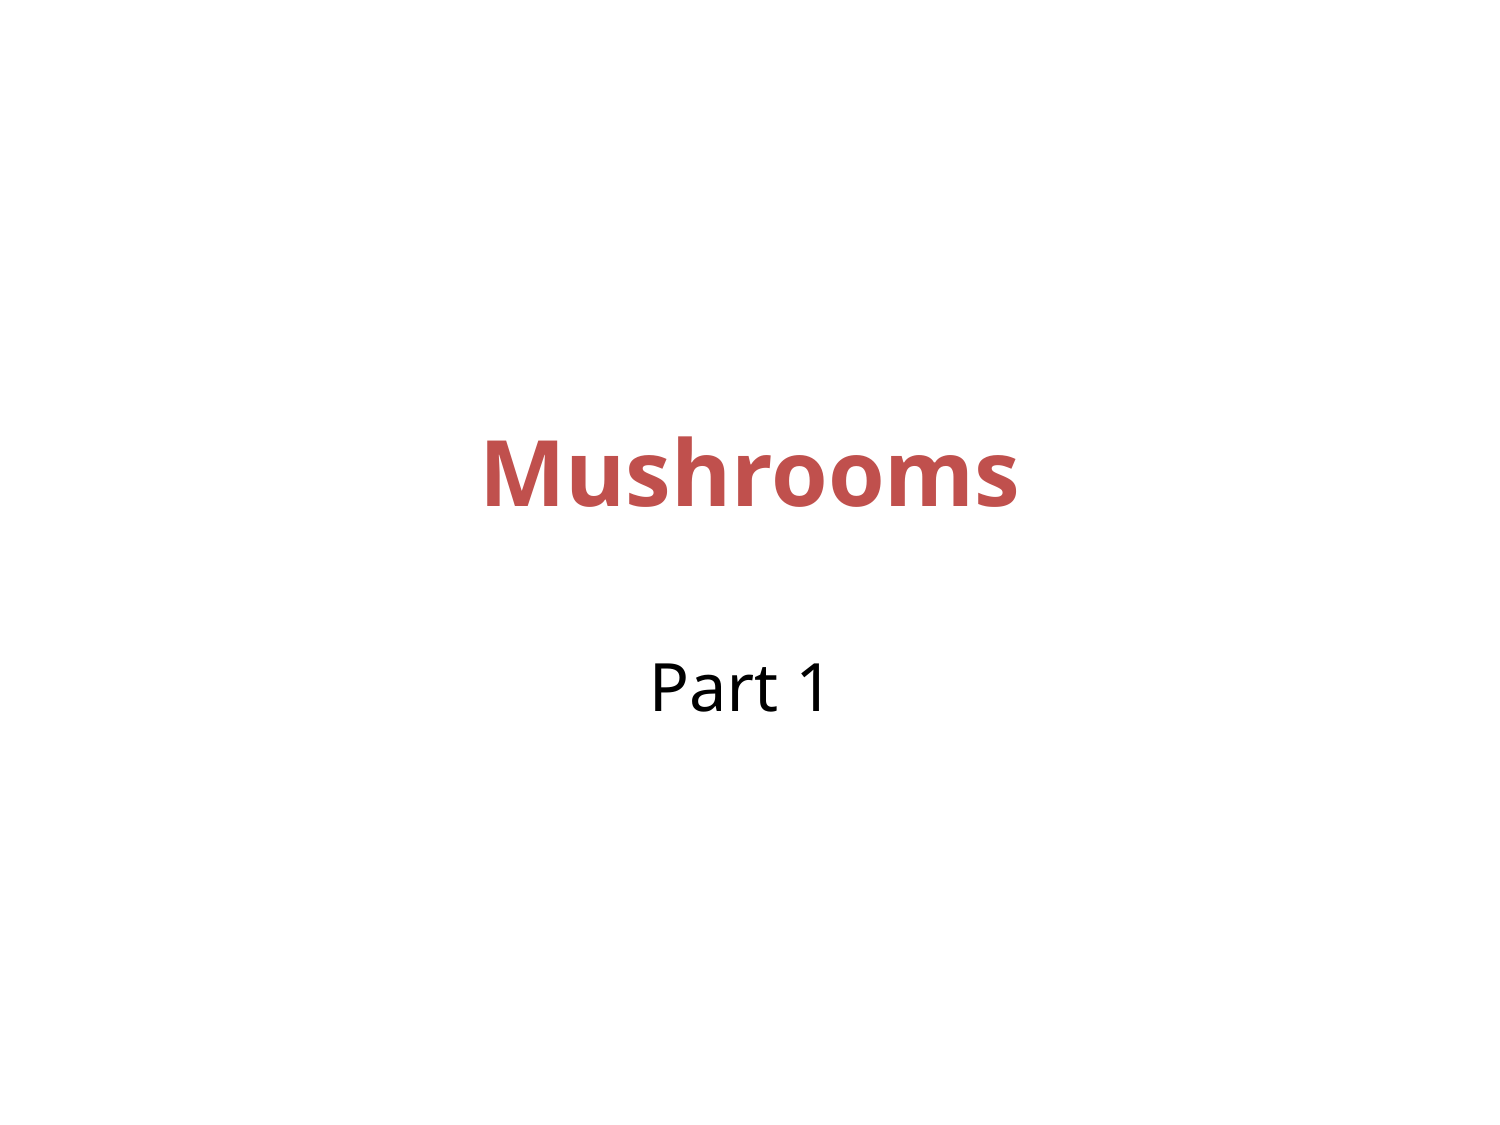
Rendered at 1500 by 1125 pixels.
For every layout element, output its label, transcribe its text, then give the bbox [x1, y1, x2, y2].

title Mushrooms [112, 349, 1388, 591]
subtitle Part 1 [225, 637, 1275, 925]
